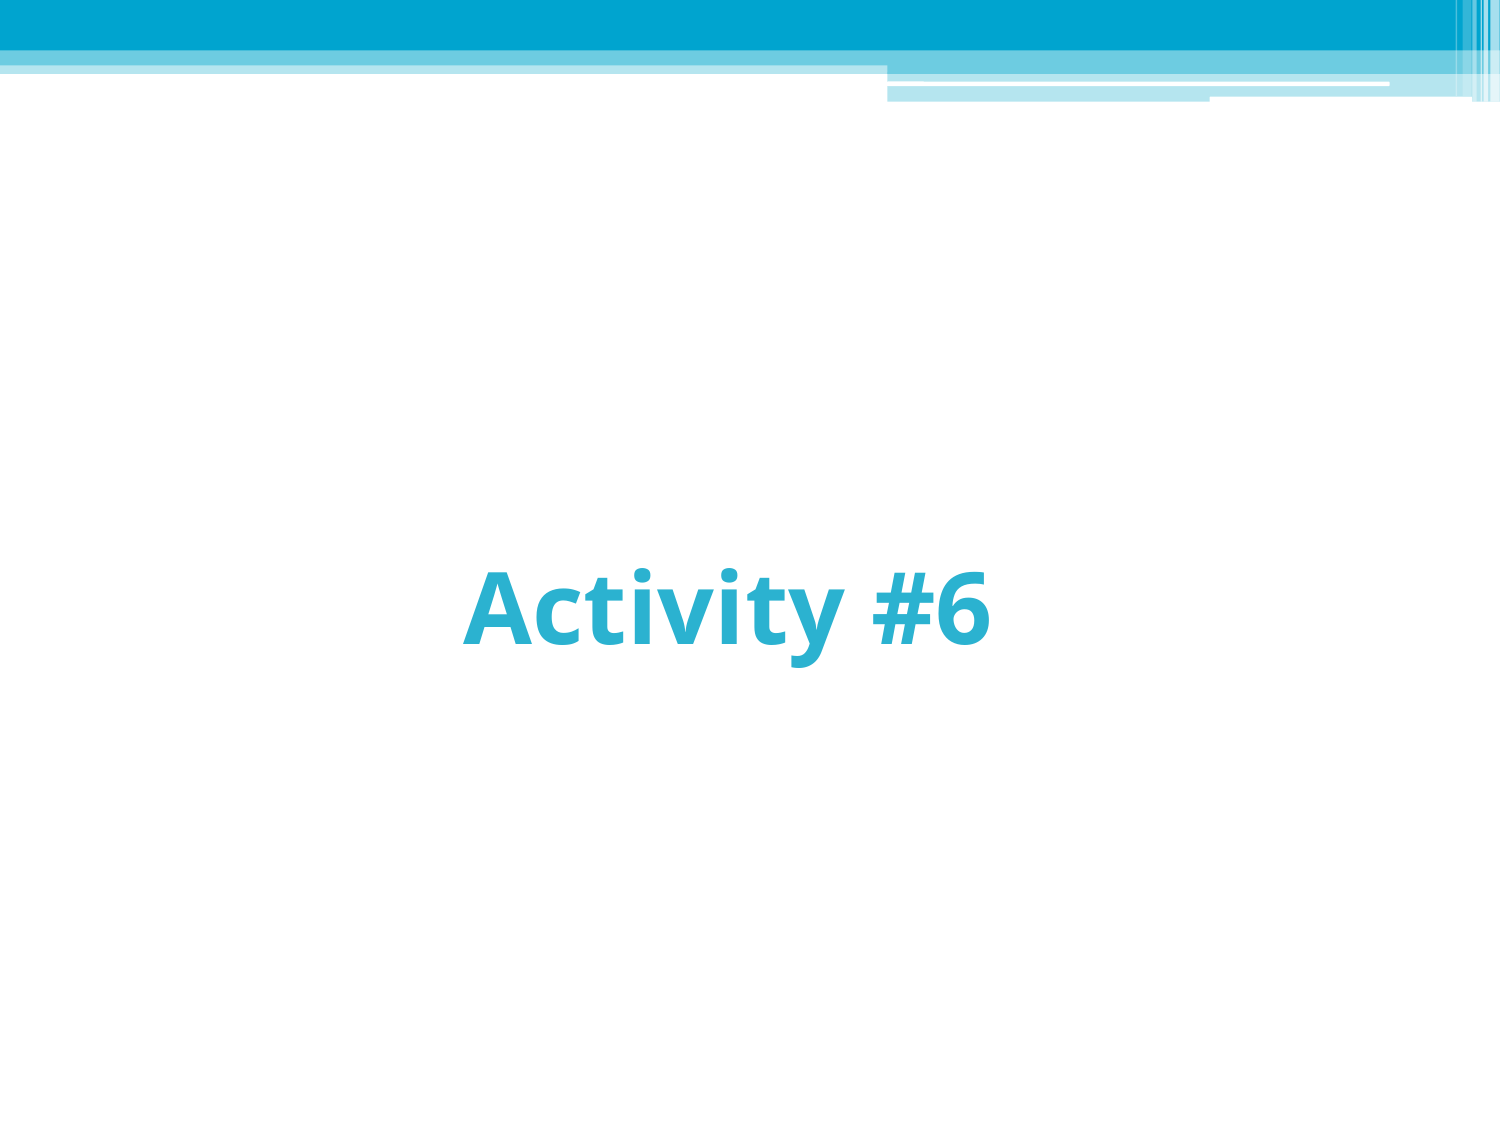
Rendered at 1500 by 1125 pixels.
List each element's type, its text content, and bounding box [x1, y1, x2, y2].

list Activity #6 [50, 412, 1400, 788]
